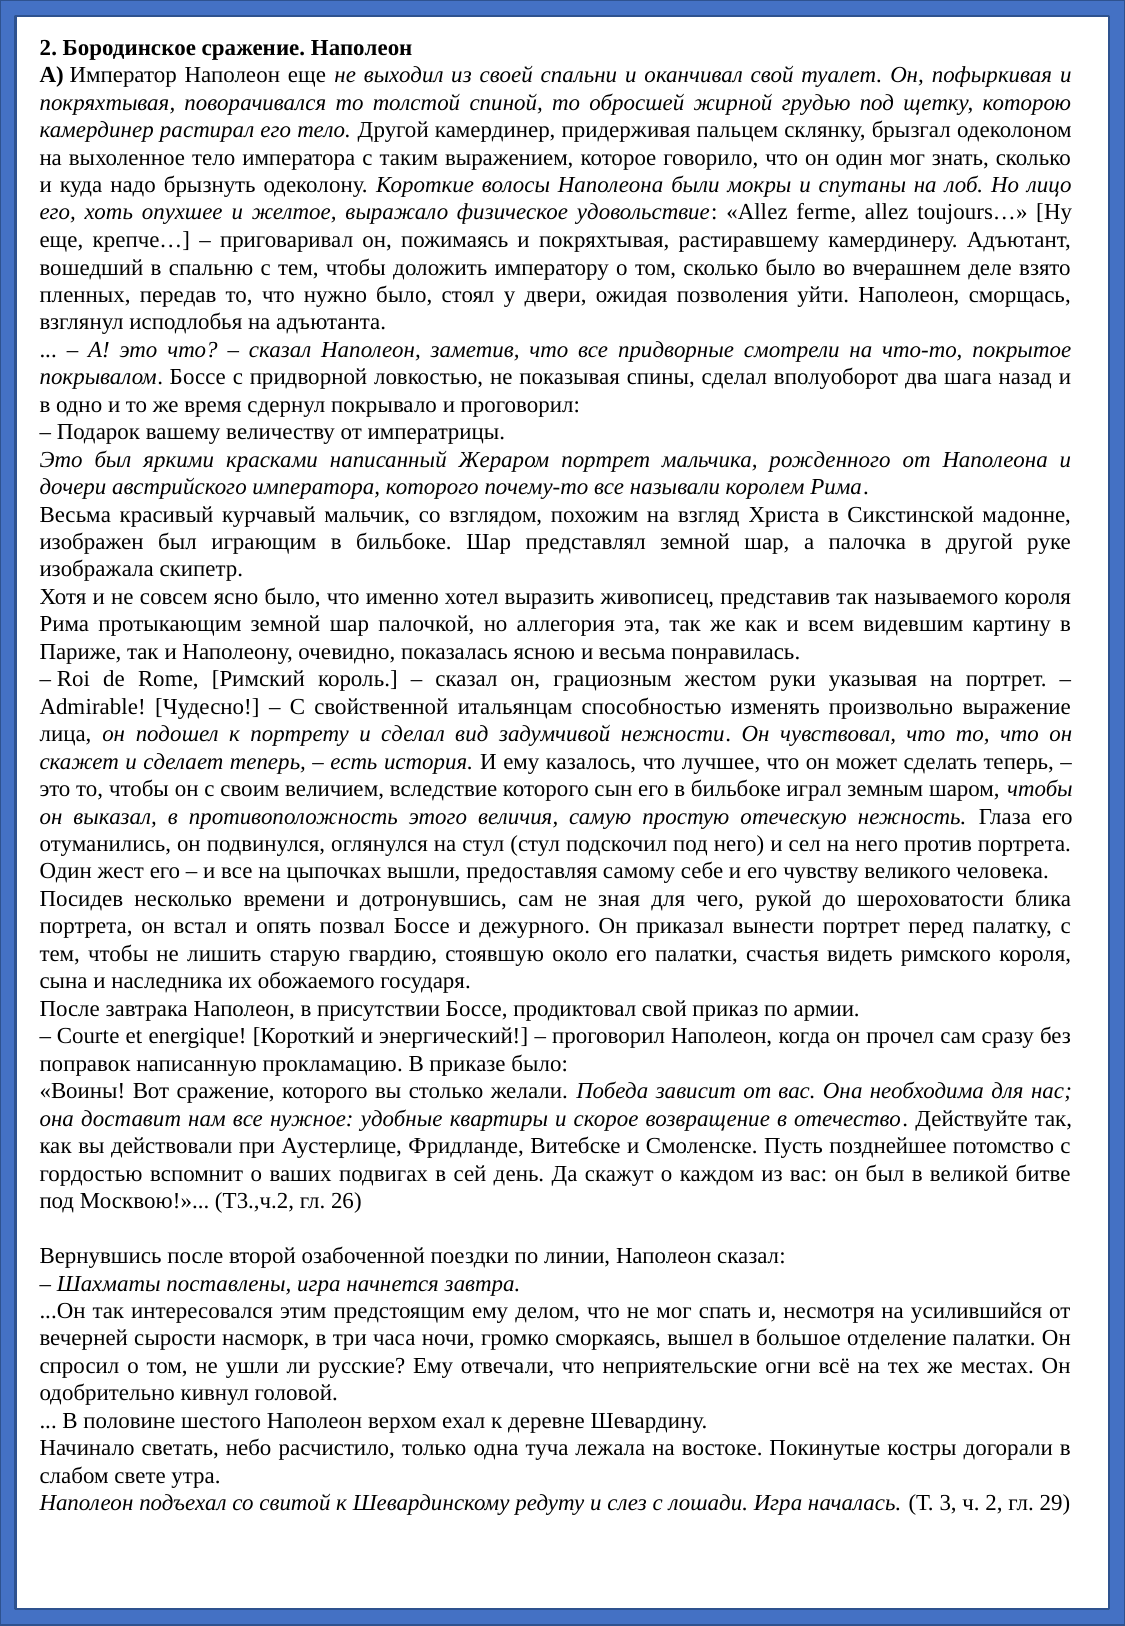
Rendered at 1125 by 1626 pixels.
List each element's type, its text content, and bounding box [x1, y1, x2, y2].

text_box 2. Бородинское сражение. Наполеон А) Император Наполеон еще не выходил из своей спальни и оканчивал свой туалет. Он, пофыркивая и покряхтывая, поворачивался то толстой спиной, то обросшей жирной грудью под щетку, которою камердинер растирал его тело. Другой камердинер, придерживая пальцем склянку, брызгал одеколоном на выхоленное тело императора с таким выражением, которое говорило, что он один мог знать, сколько и куда надо брызнуть одеколону. Короткие волосы Наполеона были мокры и спутаны на лоб. Но лицо его, хоть опухшее и желтое, выражало физическое удовольствие: «Allez ferme, allez toujours…» [Ну еще, крепче…] – приговаривал он, пожимаясь и покряхтывая, растиравшему камердинеру. Адъютант, вошедший в спальню с тем, чтобы доложить императору о том, сколько было во вчерашнем деле взято пленных, передав то, что нужно было, стоял у двери, ожидая позволения уйти. Наполеон, сморщась, взглянул исподлобья на адъютанта. ... – А! это что? – сказал Наполеон, заметив, что все придворные смотрели на что-то, покрытое покрывалом. Боссе с придворной ловкостью, не показывая спины, сделал вполуоборот два шага назад и в одно и то же время сдернул покрывало и проговорил: – Подарок вашему величеству от императрицы. Это был яркими красками написанный Жераром портрет мальчика, рожденного от Наполеона и дочери австрийского императора, которого почему-то все называли королем Рима. Весьма красивый курчавый мальчик, со взглядом, похожим на взгляд Христа в Сикстинской мадонне, изображен был играющим в бильбоке. Шар представлял земной шар, а палочка в другой руке изображала скипетр. Хотя и не совсем ясно было, что именно хотел выразить живописец, представив так называемого короля Рима протыкающим земной шар палочкой, но аллегория эта, так же как и всем видевшим картину в Париже, так и Наполеону, очевидно, показалась ясною и весьма понравилась. – Roi de Rome, [Римский король.] – сказал он, грациозным жестом руки указывая на портрет. – Admirable! [Чудесно!] – С свойственной итальянцам способностью изменять произвольно выражение лица, он подошел к портрету и сделал вид задумчивой нежности. Он чувствовал, что то, что он скажет и сделает теперь, – есть история. И ему казалось, что лучшее, что он может сделать теперь, – это то, чтобы он с своим величием, вследствие которого сын его в бильбоке играл земным шаром, чтобы он выказал, в противоположность этого величия, самую простую отеческую нежность. Глаза его отуманились, он подвинулся, оглянулся на стул (стул подскочил под него) и сел на него против портрета. Один жест его – и все на цыпочках вышли, предоставляя самому себе и его чувству великого человека. Посидев несколько времени и дотронувшись, сам не зная для чего, рукой до шероховатости блика портрета, он встал и опять позвал Боссе и дежурного. Он приказал вынести портрет перед палатку, с тем, чтобы не лишить старую гвардию, стоявшую около его палатки, счастья видеть римского короля, сына и наследника их обожаемого государя. После завтрака Наполеон, в присутствии Боссе, продиктовал свой приказ по армии. – Courte et energique! [Короткий и энергический!] – проговорил Наполеон, когда он прочел сам сразу без поправок написанную прокламацию. В приказе было: «Воины! Вот сражение, которого вы столько желали. Победа зависит от вас. Она необходима для нас; она доставит нам все нужное: удобные квартиры и скорое возвращение в отечество. Действуйте так, как вы действовали при Аустерлице, Фридланде, Витебске и Смоленске. Пусть позднейшее потомство с гордостью вспомнит о ваших подвигах в сей день. Да скажут о каждом из вас: он был в великой битве под Москвою!»... (Т3.,ч.2, гл. 26) Вернувшись после второй озабоченной поездки по линии, Наполеон сказал: – Шахматы поставлены, игра начнется завтра. ...Он так интересовался этим предстоящим ему делом, что не мог спать и, несмотря на усилившийся от вечерней сырости насморк, в три часа ночи, громко сморкаясь, вышел в большое отделение палатки. Он спросил о том, не ушли ли русские? Ему отвечали, что неприятельские огни всё на тех же местах. Он одобрительно кивнул головой. ... В половине шестого Наполеон верхом ехал к деревне Шевардину. Начинало светать, небо расчистило, только одна туча лежала на востоке. Покинутые костры догорали в слабом свете утра. Наполеон подъехал со свитой к Шевардинскому редуту и слез с лошади. Игра началась. (Т. 3, ч. 2, гл. 29) [24, 24, 1088, 1580]
